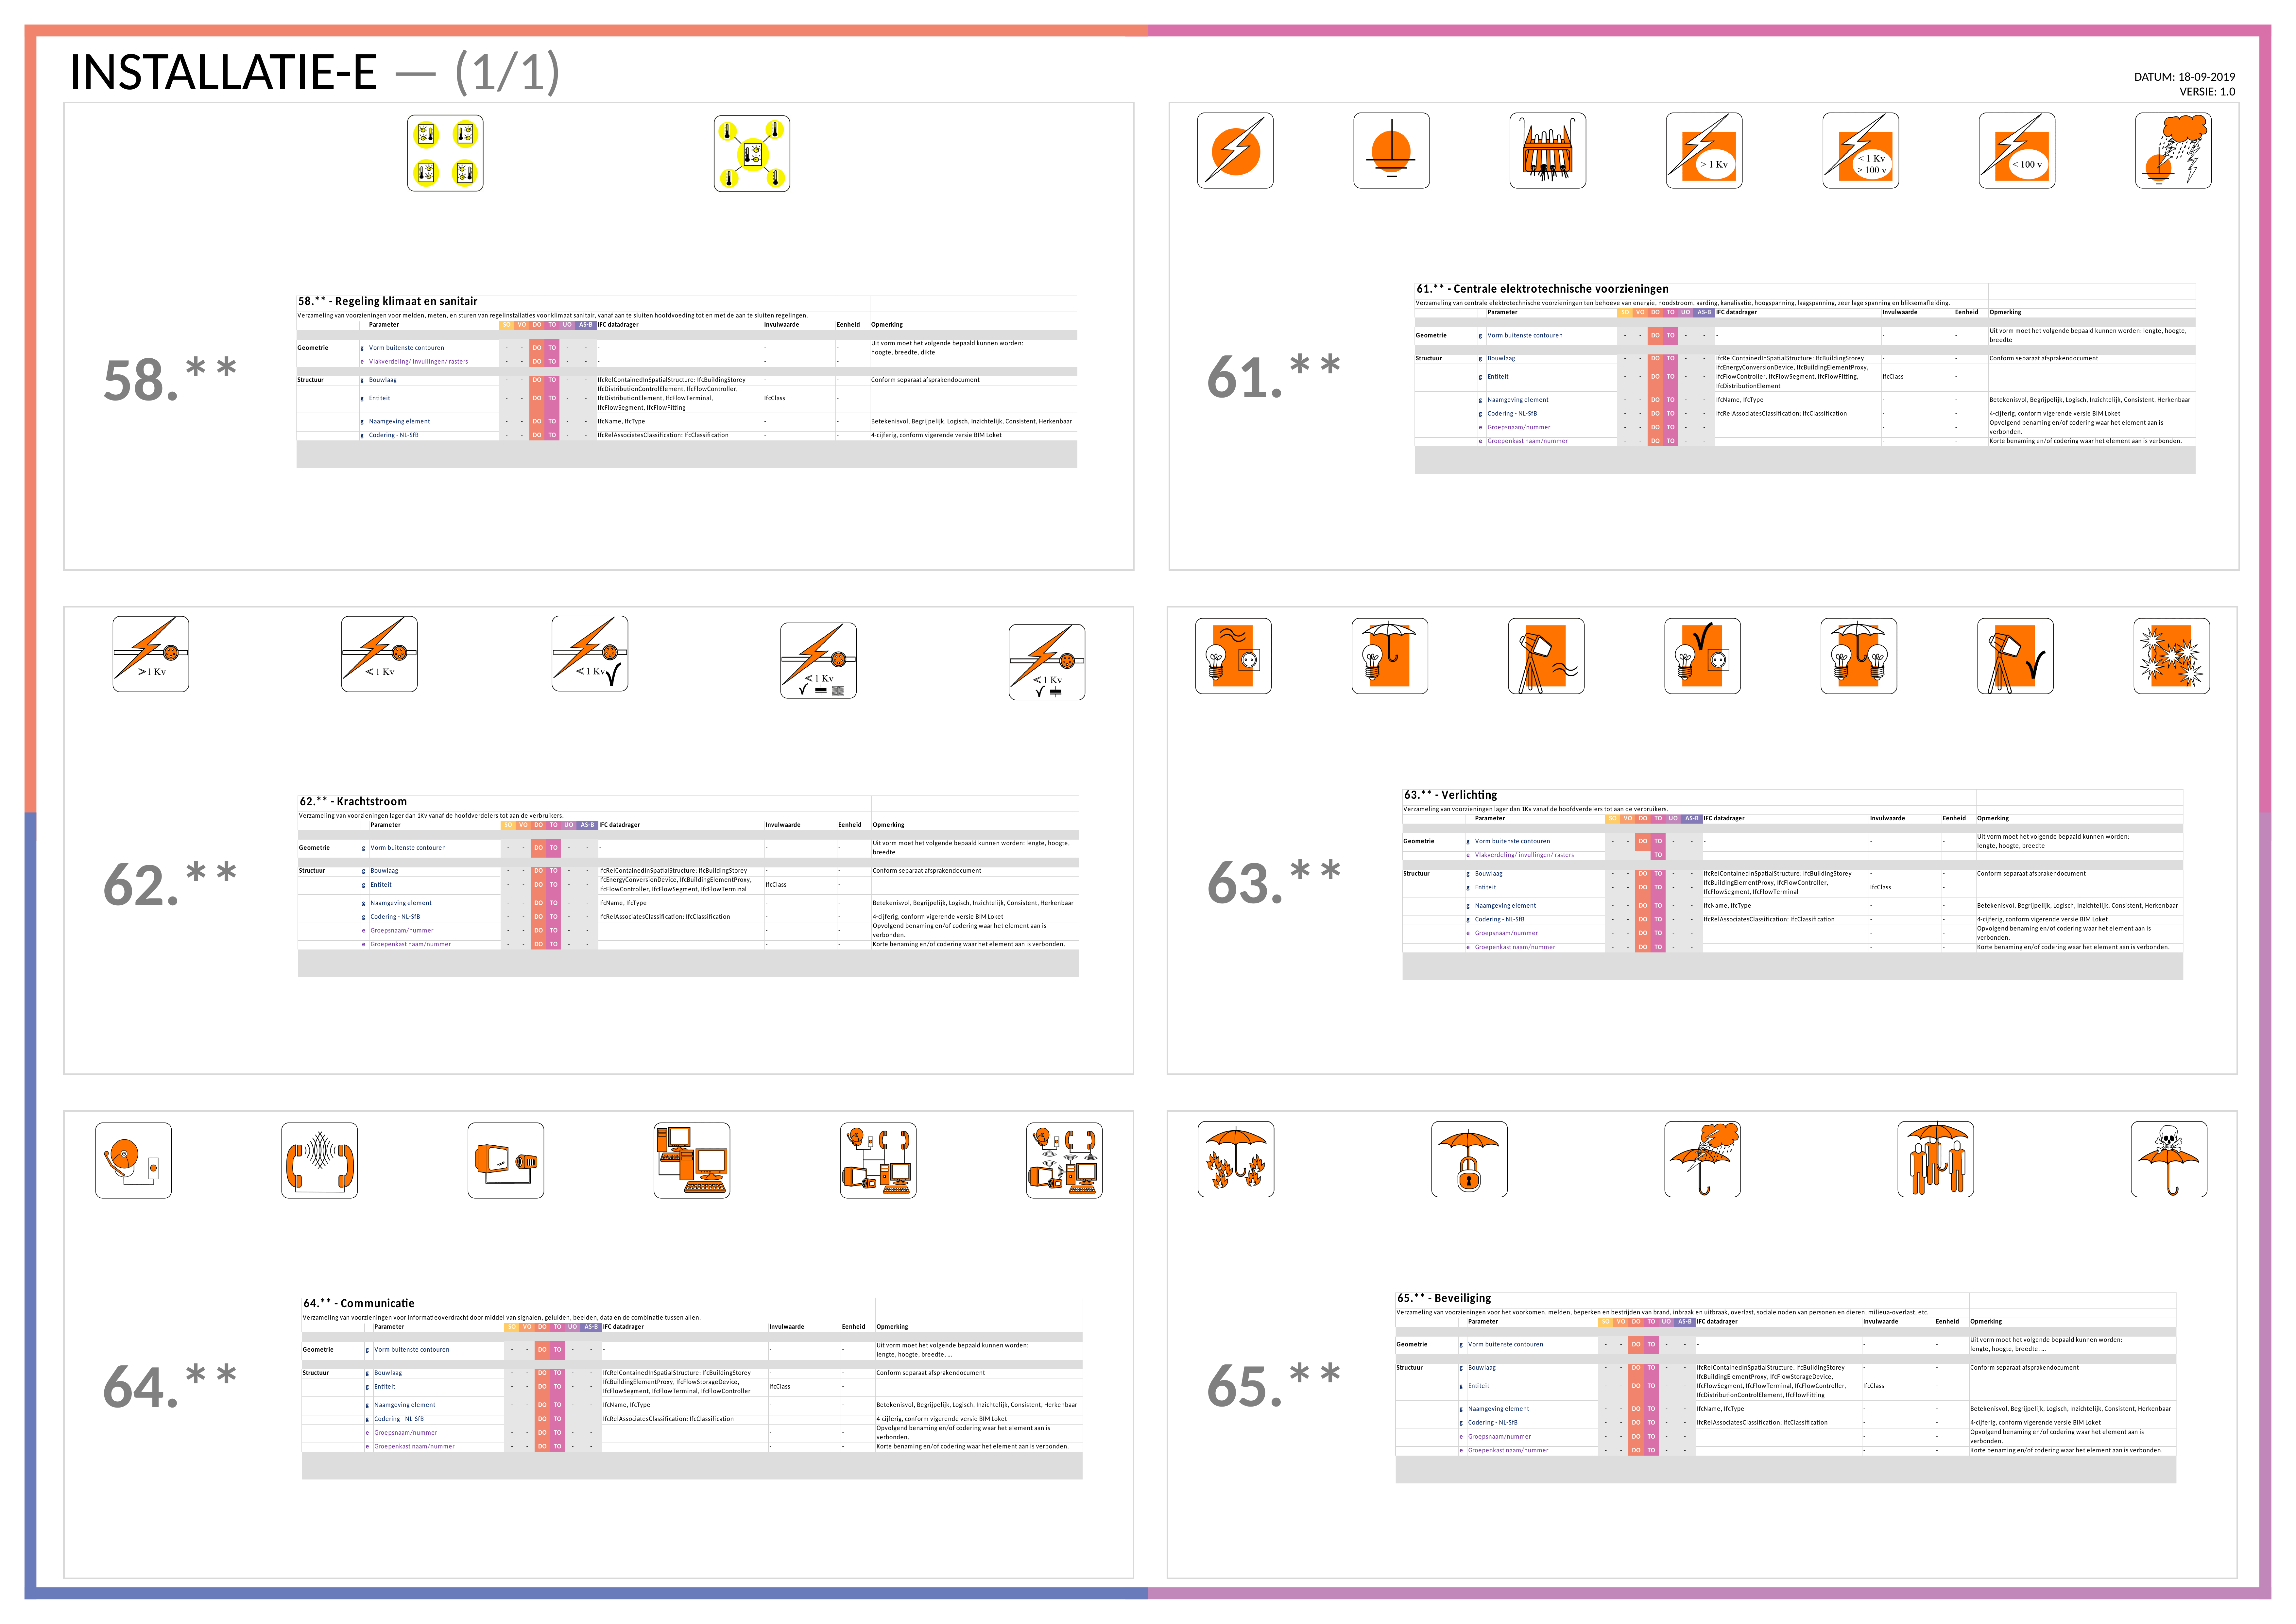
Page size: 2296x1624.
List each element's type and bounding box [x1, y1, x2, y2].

text_box [1194, 617, 2210, 694]
text_box [112, 615, 1086, 701]
text_box [1197, 1120, 2208, 1198]
text_box [296, 295, 1078, 469]
text_box [407, 114, 791, 193]
text_box [94, 1121, 1103, 1199]
text_box [1414, 283, 2196, 475]
text_box [301, 1297, 1083, 1480]
text_box [298, 795, 1079, 978]
text_box [1395, 1292, 2177, 1484]
text_box [24, 24, 2271, 1599]
text_box [1402, 789, 2184, 981]
text_box [1196, 111, 2212, 189]
